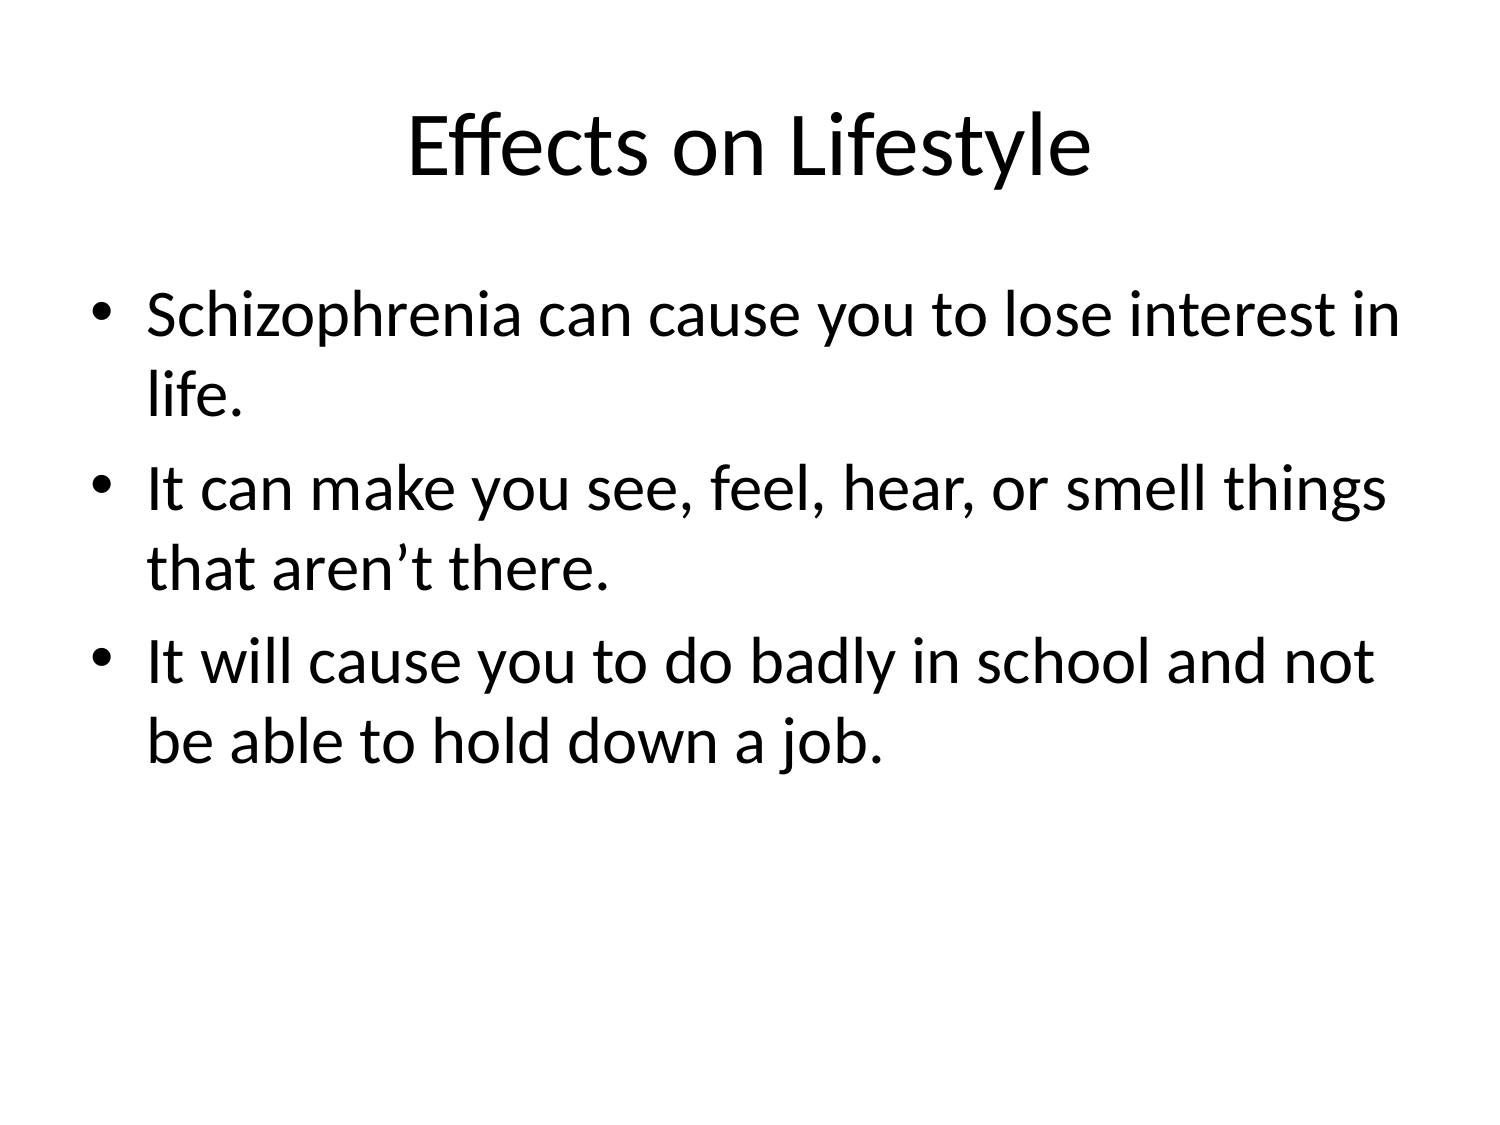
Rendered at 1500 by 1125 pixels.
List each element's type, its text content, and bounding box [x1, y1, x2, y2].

title Effects on Lifestyle [75, 45, 1425, 233]
list Schizophrenia can cause you to lose interest in life. It can make you see, feel, hear, or smell things that aren’t there. It will cause you to do badly in school and not be able to hold down a job. [75, 262, 1425, 1005]
